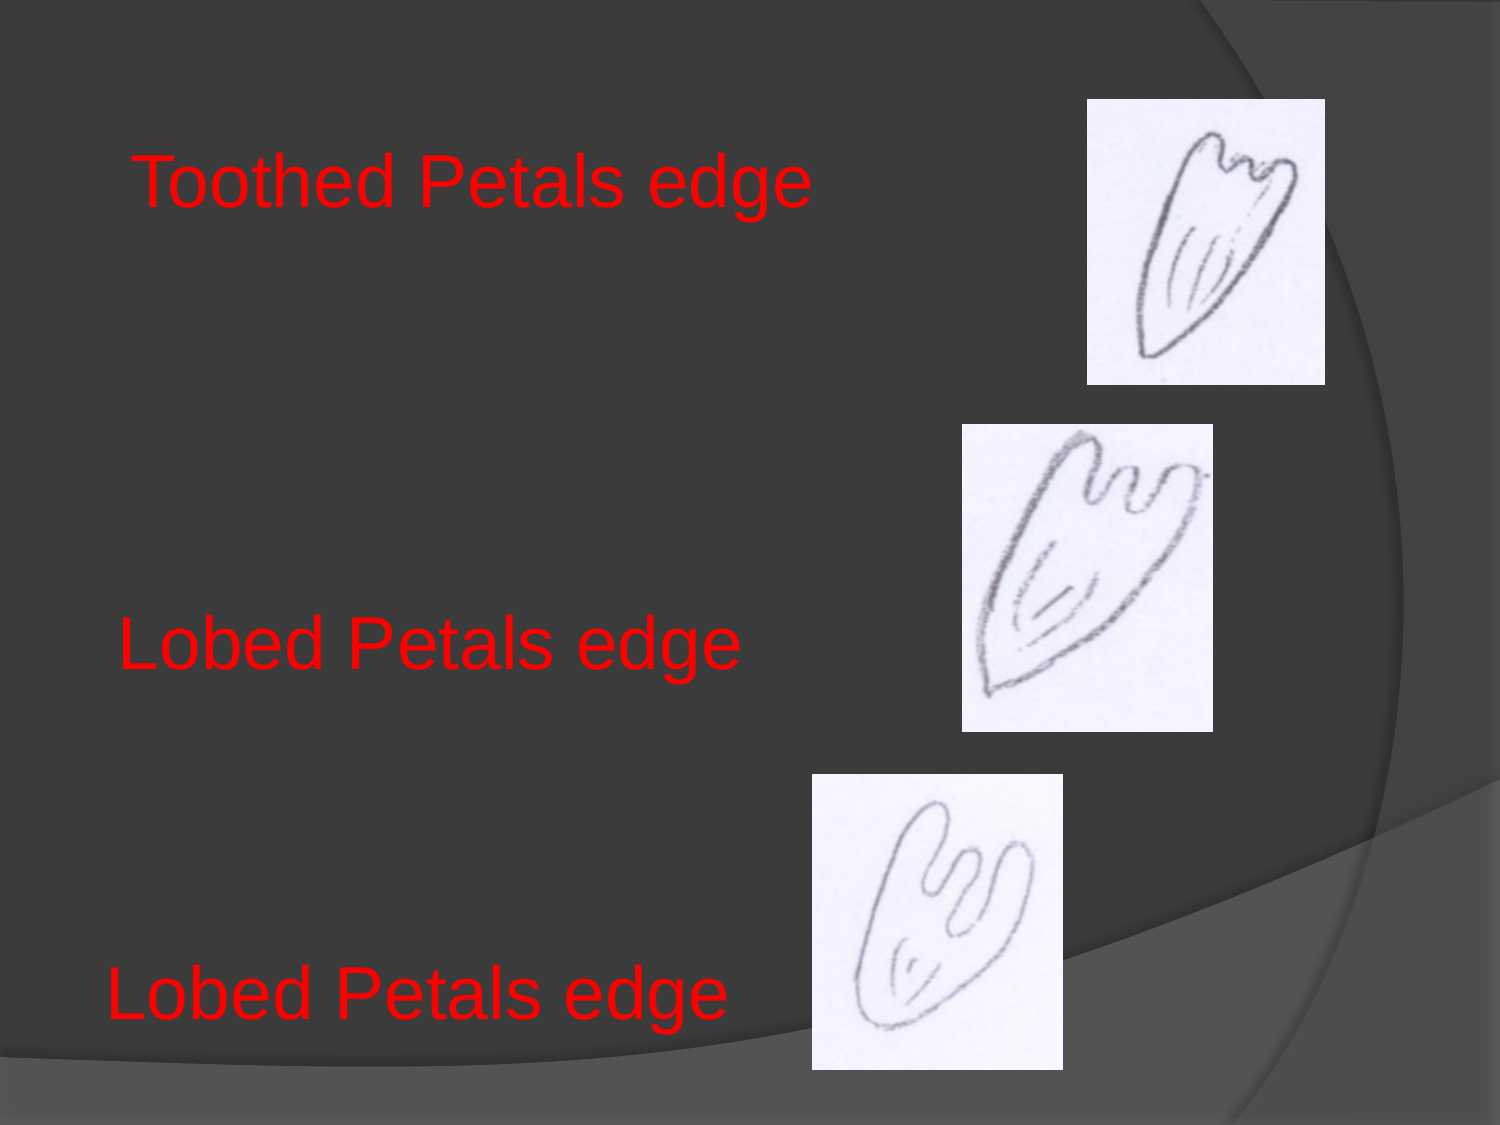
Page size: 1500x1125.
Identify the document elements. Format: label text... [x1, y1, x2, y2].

text_box Toothed Petals edge [115, 124, 830, 230]
text_box Lobed Petals edge [102, 587, 759, 693]
text_box Lobed Petals edge [90, 937, 746, 1043]
picture [1087, 99, 1326, 386]
picture [962, 424, 1213, 732]
picture [812, 774, 1063, 1070]
